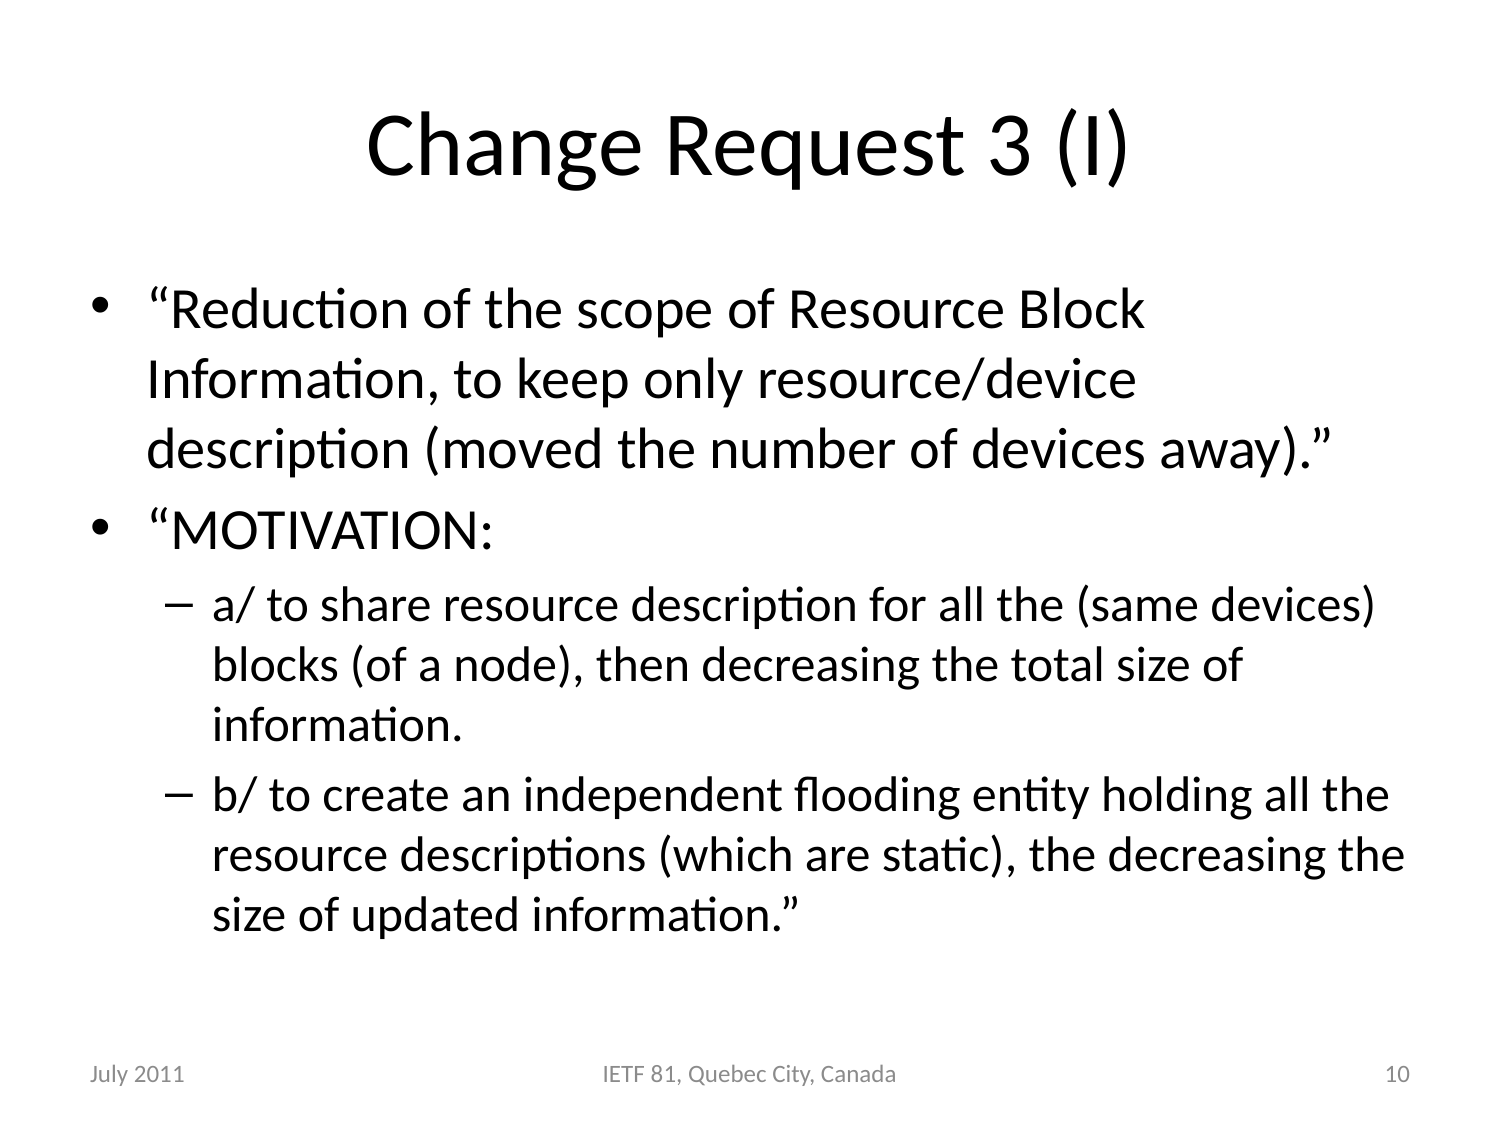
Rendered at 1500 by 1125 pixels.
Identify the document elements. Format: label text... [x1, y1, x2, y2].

title Change Request 3 (I) [74, 44, 1426, 233]
list “Reduction of the scope of Resource Block Information, to keep only resource/device description (moved the number of devices away).” “MOTIVATION: a/ to share resource description for all the (same devices) blocks (of a node), then decreasing the total size of information. b/ to create an independent flooding entity holding all the resource descriptions (which are static), the decreasing the size of updated information.” [74, 262, 1426, 1006]
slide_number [75, 1042, 425, 1103]
slide_number 10 [1074, 1042, 1425, 1103]
footer IETF 81, Quebec City, Canada [512, 1042, 988, 1103]
